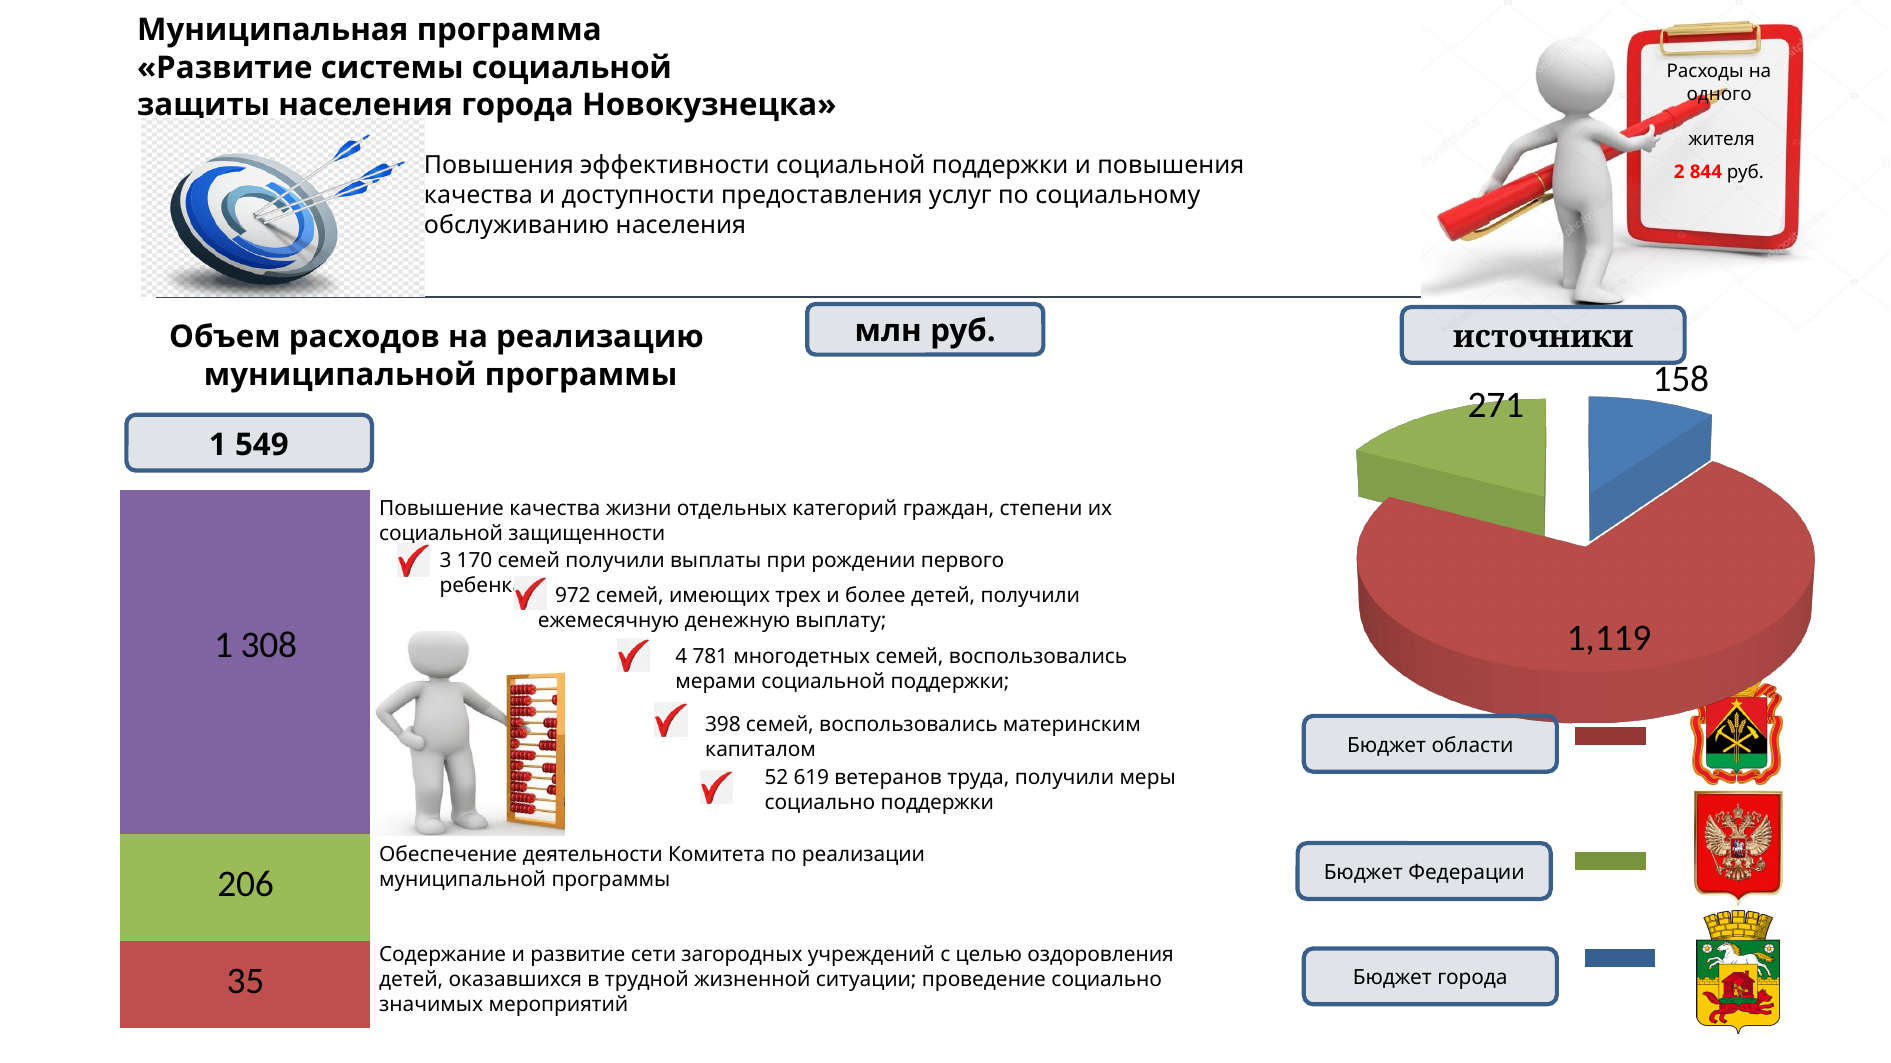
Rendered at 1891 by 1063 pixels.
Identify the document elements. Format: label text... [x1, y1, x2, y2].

text_box Повышения эффективности социальной поддержки и повышения качества и доступности предоставления услуг по социальному обслуживанию населения [430, 140, 1340, 246]
picture [1421, 0, 1891, 331]
text_box источники [1399, 306, 1687, 351]
text_box 3 170 семей получили выплаты при рождении первого ребенка; [562, 538, 1097, 574]
text_box [1581, 945, 1659, 972]
text_box млн руб. [805, 306, 1046, 357]
picture [1642, 733, 1833, 1034]
text_box Бюджет области [1301, 741, 1559, 774]
picture [700, 769, 734, 804]
picture [617, 638, 651, 673]
text_box Муниципальная программа «Развитие системы социальной защиты населения города Новокузнецка» [118, 0, 1418, 132]
chart [0, 346, 559, 1028]
picture [654, 702, 688, 737]
text_box 398 семей, воспользовались материнским капиталом [690, 702, 1255, 768]
chart [1227, 352, 1891, 733]
picture [141, 118, 425, 298]
text_box Обеспечение деятельности Комитета по реализации муниципальной программы [562, 832, 1109, 898]
text_box [1571, 848, 1637, 874]
text_box Бюджет города [1301, 946, 1559, 1007]
text_box 52 619 ветеранов труда, получили меры социально поддержки [749, 756, 1252, 821]
picture [396, 543, 430, 577]
text_box 1 972 семей, имеющих трех и более детей, получили ежемесячную денежную выплату; [562, 574, 1127, 640]
text_box Бюджет Федерации [1295, 840, 1553, 902]
picture [374, 631, 565, 836]
text_box [1571, 741, 1650, 750]
text_box 4 781 многодетных семей, воспользовались мерами социальной поддержки; [660, 635, 1163, 701]
picture [514, 575, 548, 610]
text_box Содержание и развитие сети загородных учреждений с целью оздоровления детей, оказавшихся в трудной жизненной ситуации; проведение социально значимых мероприятий [562, 933, 1228, 1023]
text_box Объем расходов на реализацию муниципальной программы [70, 307, 812, 401]
text_box Повышение качества жизни отдельных категорий граждан, степени их социальной защищенности [562, 486, 1165, 552]
